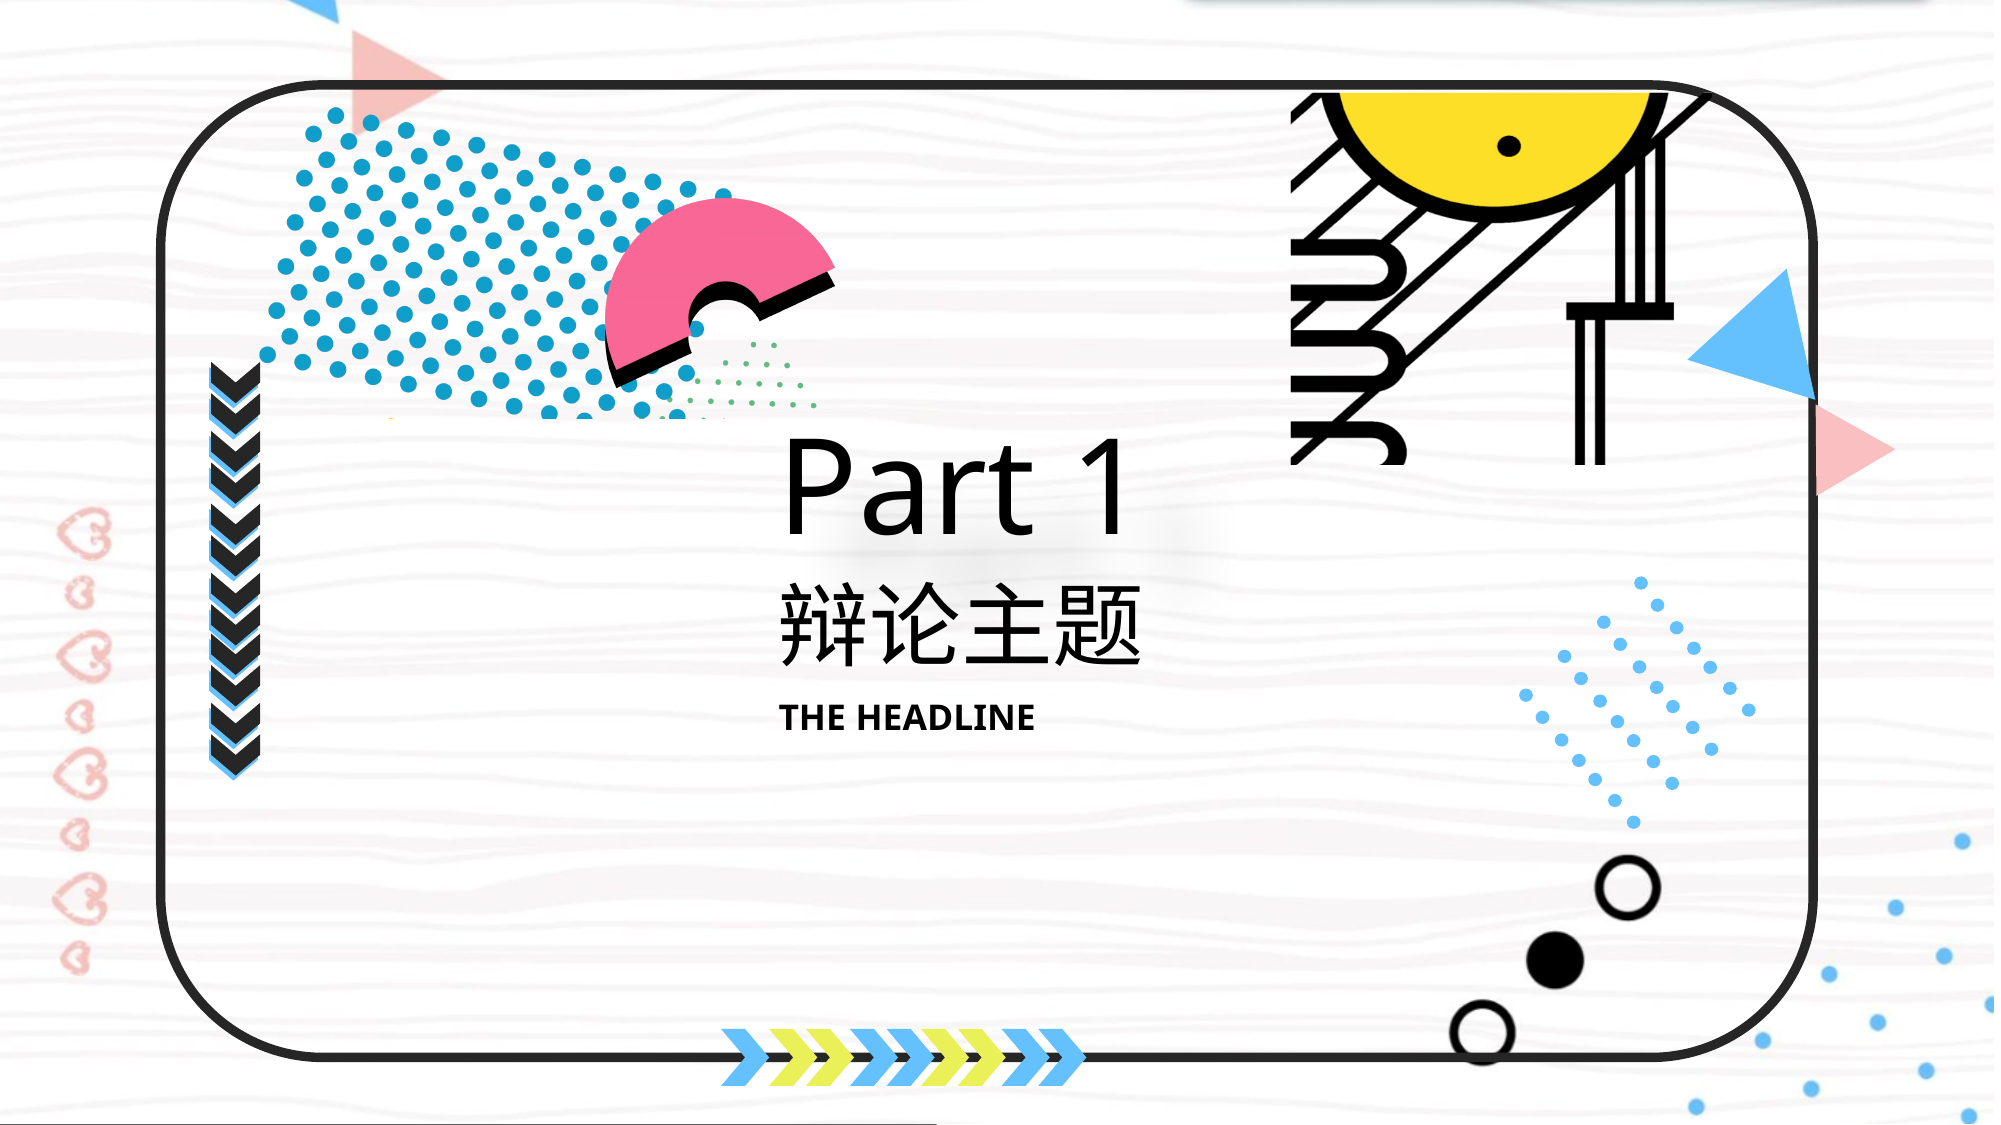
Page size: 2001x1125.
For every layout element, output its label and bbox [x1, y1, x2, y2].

text_box [1712, 95, 1815, 388]
text_box [760, 560, 1162, 747]
text_box [1556, 369, 1815, 1059]
text_box [209, 361, 260, 781]
text_box [1712, 266, 1817, 402]
text_box [1814, 402, 1898, 498]
text_box [1519, 576, 1756, 829]
text_box [720, 1028, 1087, 1086]
picture [0, 0, 1994, 1125]
text_box [159, 83, 430, 1059]
text_box [1688, 88, 1702, 92]
